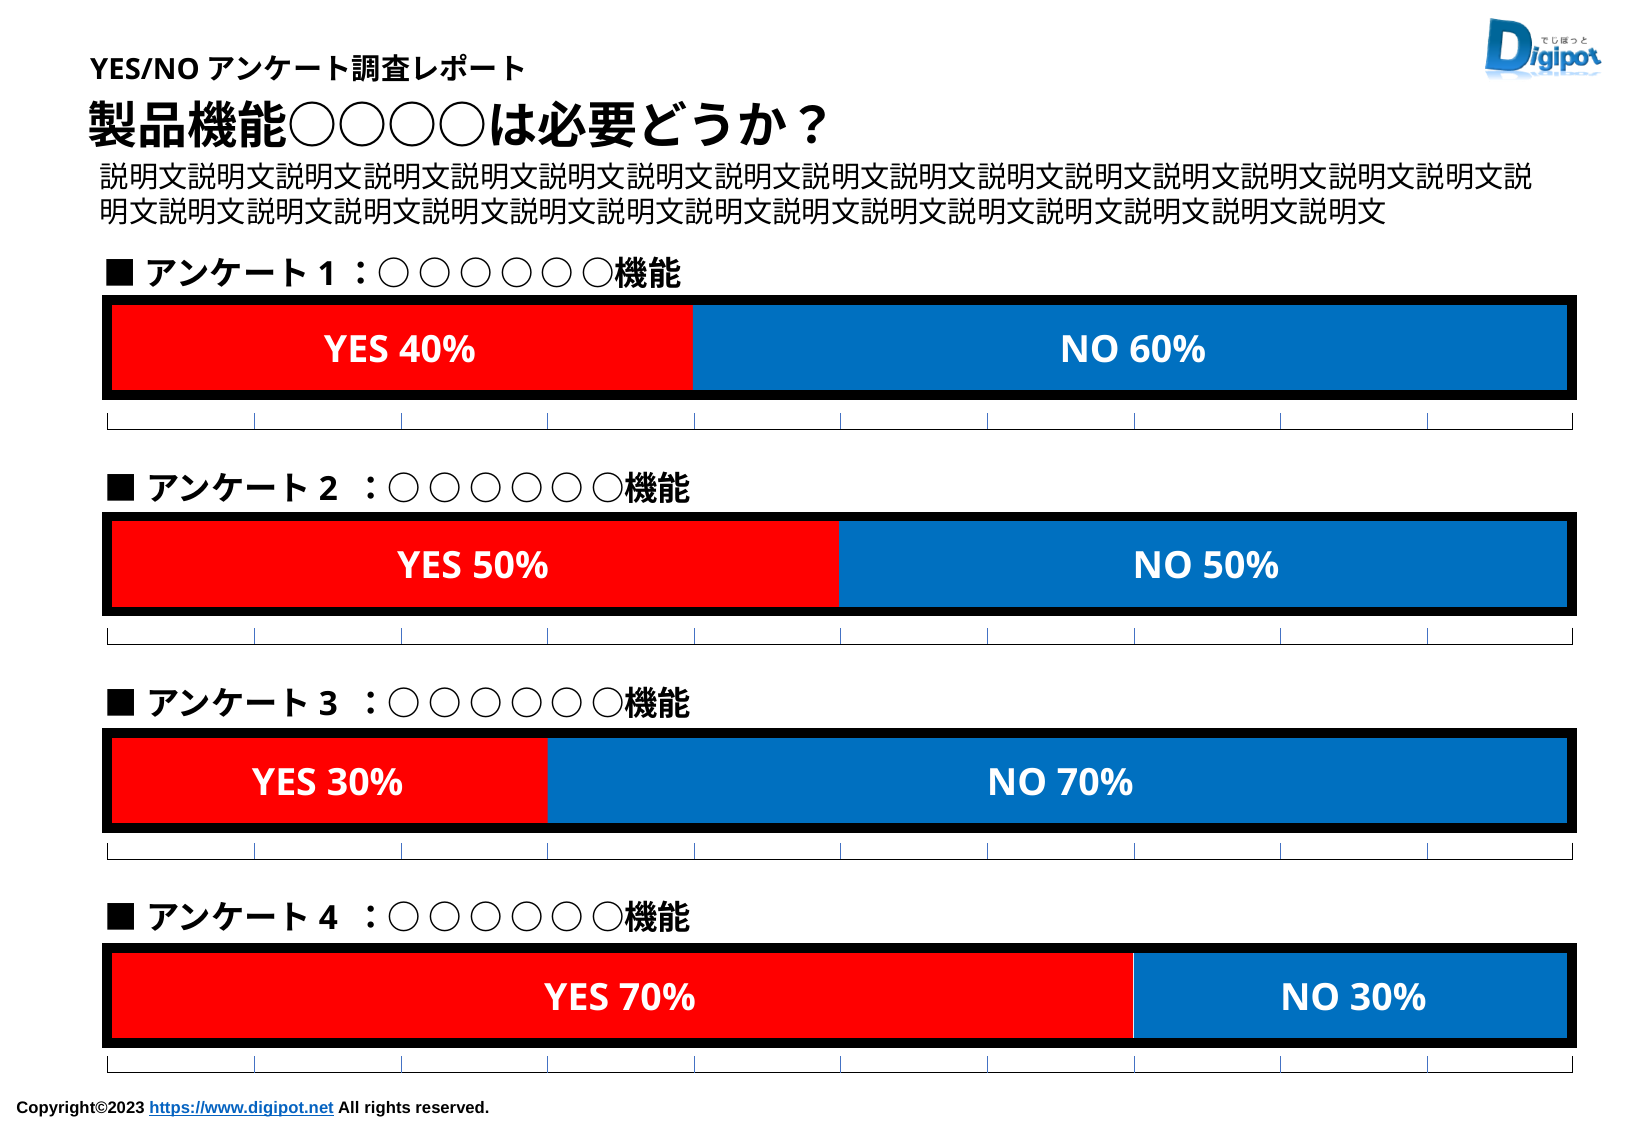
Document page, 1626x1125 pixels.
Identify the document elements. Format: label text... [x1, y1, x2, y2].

text_box ■アンケート3 ：○ ○ ○ ○ ○ ○機能 [90, 675, 707, 730]
text_box 説明文説明文説明文説明文説明文説明文説明文説明文説明文説明文説明文説明文説明文説明文説明文説明文説明文説明文説明文説明文説明文説明文説明文説明文説明文説明文説明文説明文説明文説明文説明文 [85, 150, 1577, 236]
text_box ■アンケート4 ：○ ○ ○ ○ ○ ○機能 [90, 888, 707, 944]
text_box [106, 1056, 1573, 1073]
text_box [106, 627, 1573, 645]
text_box [106, 299, 1573, 396]
text_box ■アンケート1：○ ○ ○ ○ ○ ○機能 [88, 244, 697, 300]
text_box [106, 947, 1573, 1044]
picture [1485, 18, 1602, 82]
text_box YES/NOアンケート調査レポート [75, 42, 543, 86]
text_box [106, 732, 1573, 829]
text_box ■アンケート2 ：○ ○ ○ ○ ○ ○機能 [90, 459, 707, 515]
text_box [106, 842, 1573, 860]
text_box [106, 515, 1573, 612]
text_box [106, 412, 1573, 430]
text_box 製品機能○○○○は必要どうか？ [73, 86, 853, 162]
